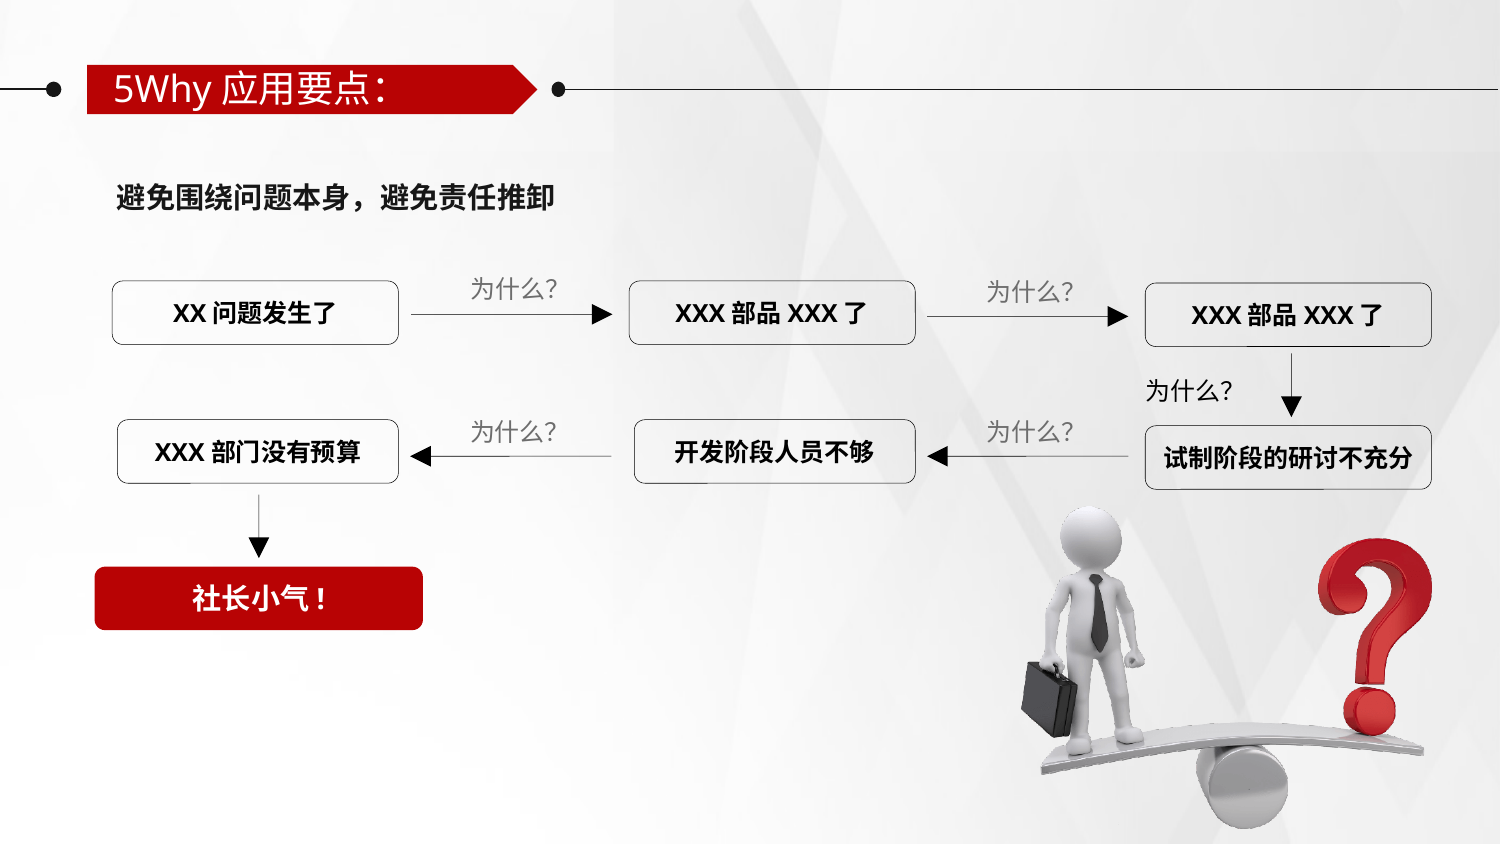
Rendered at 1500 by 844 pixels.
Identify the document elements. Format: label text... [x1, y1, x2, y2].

text_box 为什么？ [1100, 368, 1292, 414]
text_box 为什么？ [425, 266, 617, 312]
text_box XXX部品XXX了 [1145, 282, 1432, 347]
text_box [411, 312, 613, 325]
text_box XXX部品XXX了 [629, 280, 916, 345]
picture [1021, 506, 1432, 829]
text_box 为什么？ [941, 408, 1133, 454]
text_box 为什么？ [424, 408, 616, 454]
text_box 5Why应用要点： [98, 57, 538, 118]
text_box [553, 83, 1499, 96]
text_box 社长小气! [94, 566, 423, 631]
text_box [1289, 396, 1302, 418]
text_box 为什么？ [941, 268, 1133, 314]
text_box [927, 314, 1129, 327]
text_box 避免围绕问题本身，避免责任推卸 [102, 154, 1459, 222]
text_box [927, 449, 1129, 467]
text_box [248, 494, 270, 559]
text_box [85, 62, 98, 117]
text_box XXX部门没有预算 [117, 419, 399, 484]
text_box 开发阶段人员不够 [634, 419, 916, 484]
text_box [410, 449, 612, 467]
text_box 试制阶段的研讨不充分 [1145, 425, 1432, 490]
text_box XX问题发生了 [112, 280, 399, 345]
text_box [23, 59, 36, 120]
